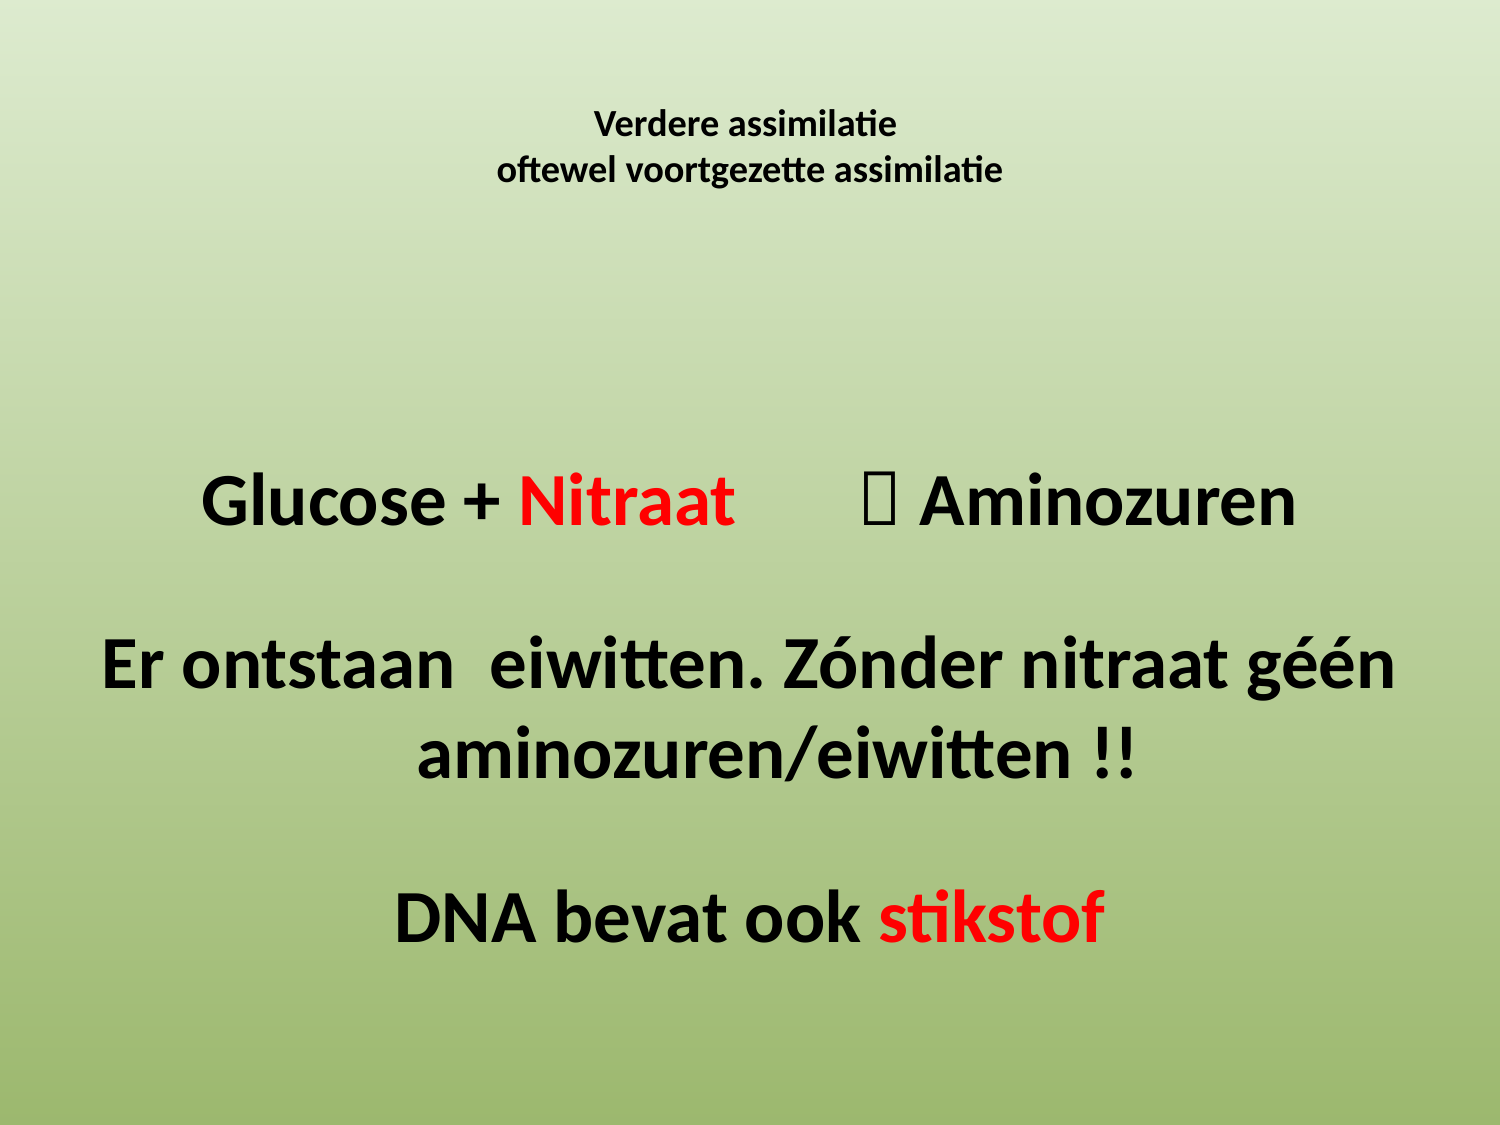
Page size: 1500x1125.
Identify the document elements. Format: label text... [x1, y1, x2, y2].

list Glucose + Nitraat  Aminozuren Er ontstaan eiwitten. Zónder nitraat géén aminozuren/eiwitten !! DNA bevat ook stikstof [0, 338, 1500, 1094]
title Verdere assimilatie oftewel voortgezette assimilatie [75, 45, 1425, 244]
